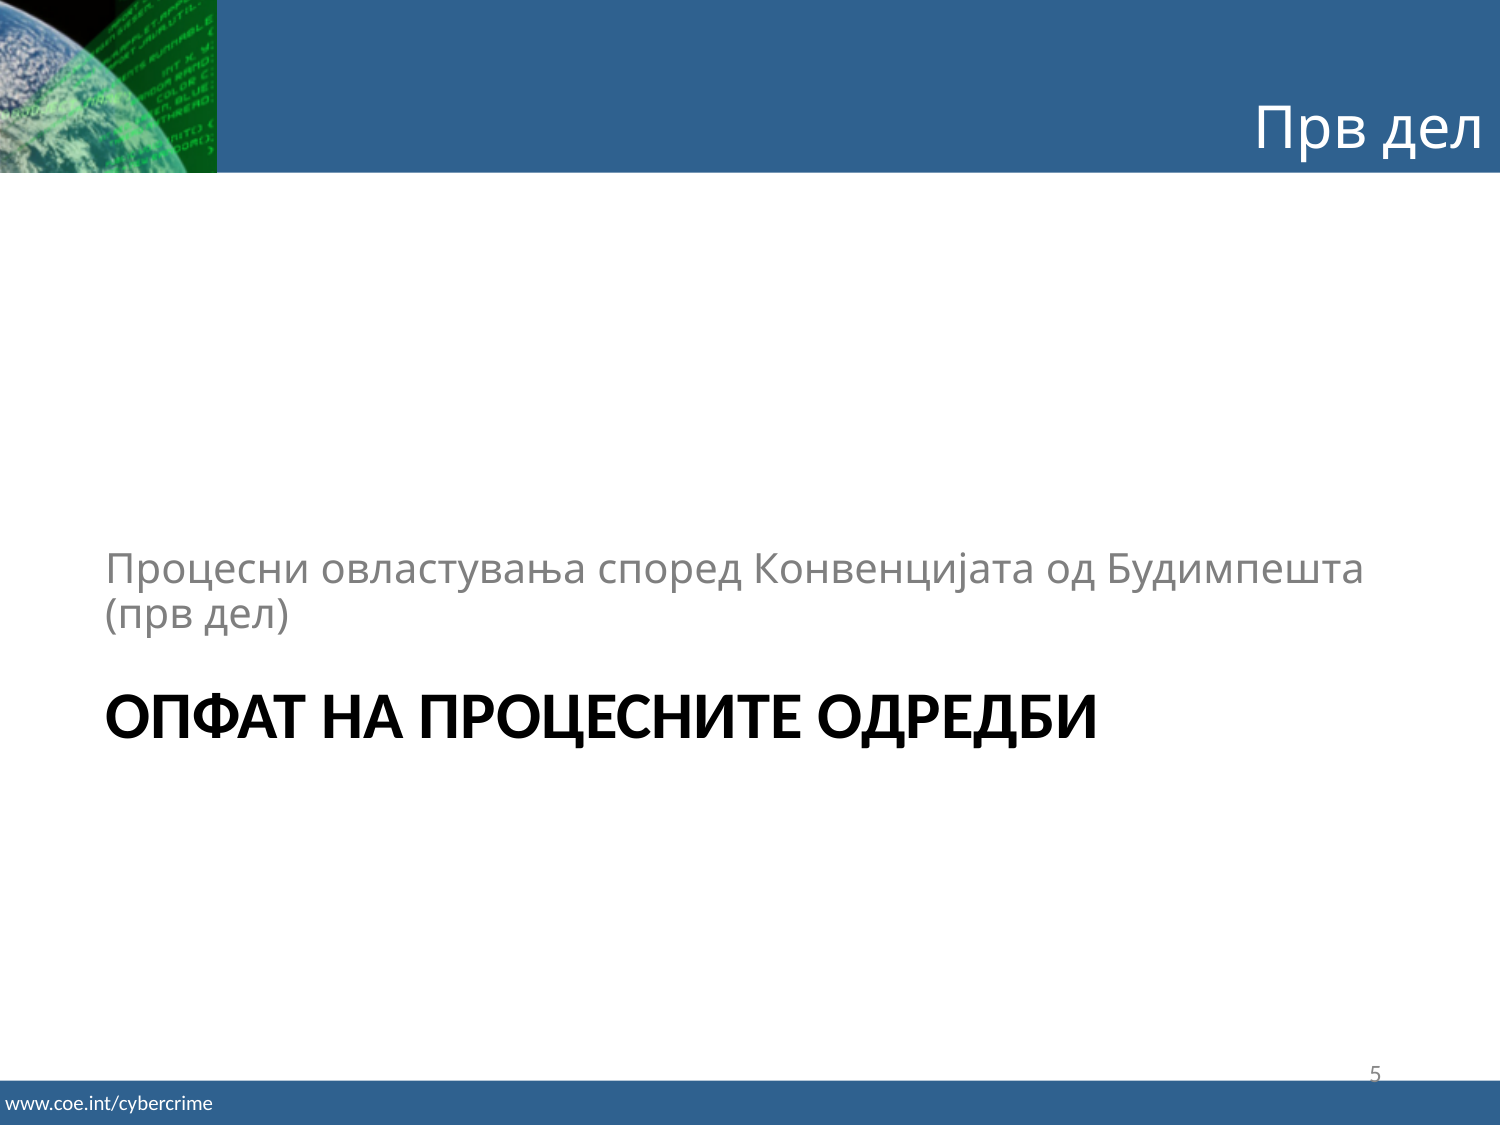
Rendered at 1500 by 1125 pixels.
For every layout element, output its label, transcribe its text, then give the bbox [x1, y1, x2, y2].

list Прв дел [461, 0, 1500, 170]
list Процесни овластувања според Конвенцијата од Будимпешта (прв дел) [90, 539, 1385, 612]
slide_number 5 [1059, 1042, 1397, 1103]
title ОПФАТ НА ПРОЦЕСНИТЕ ОДРЕДБИ [90, 673, 1385, 920]
picture [0, 0, 217, 173]
